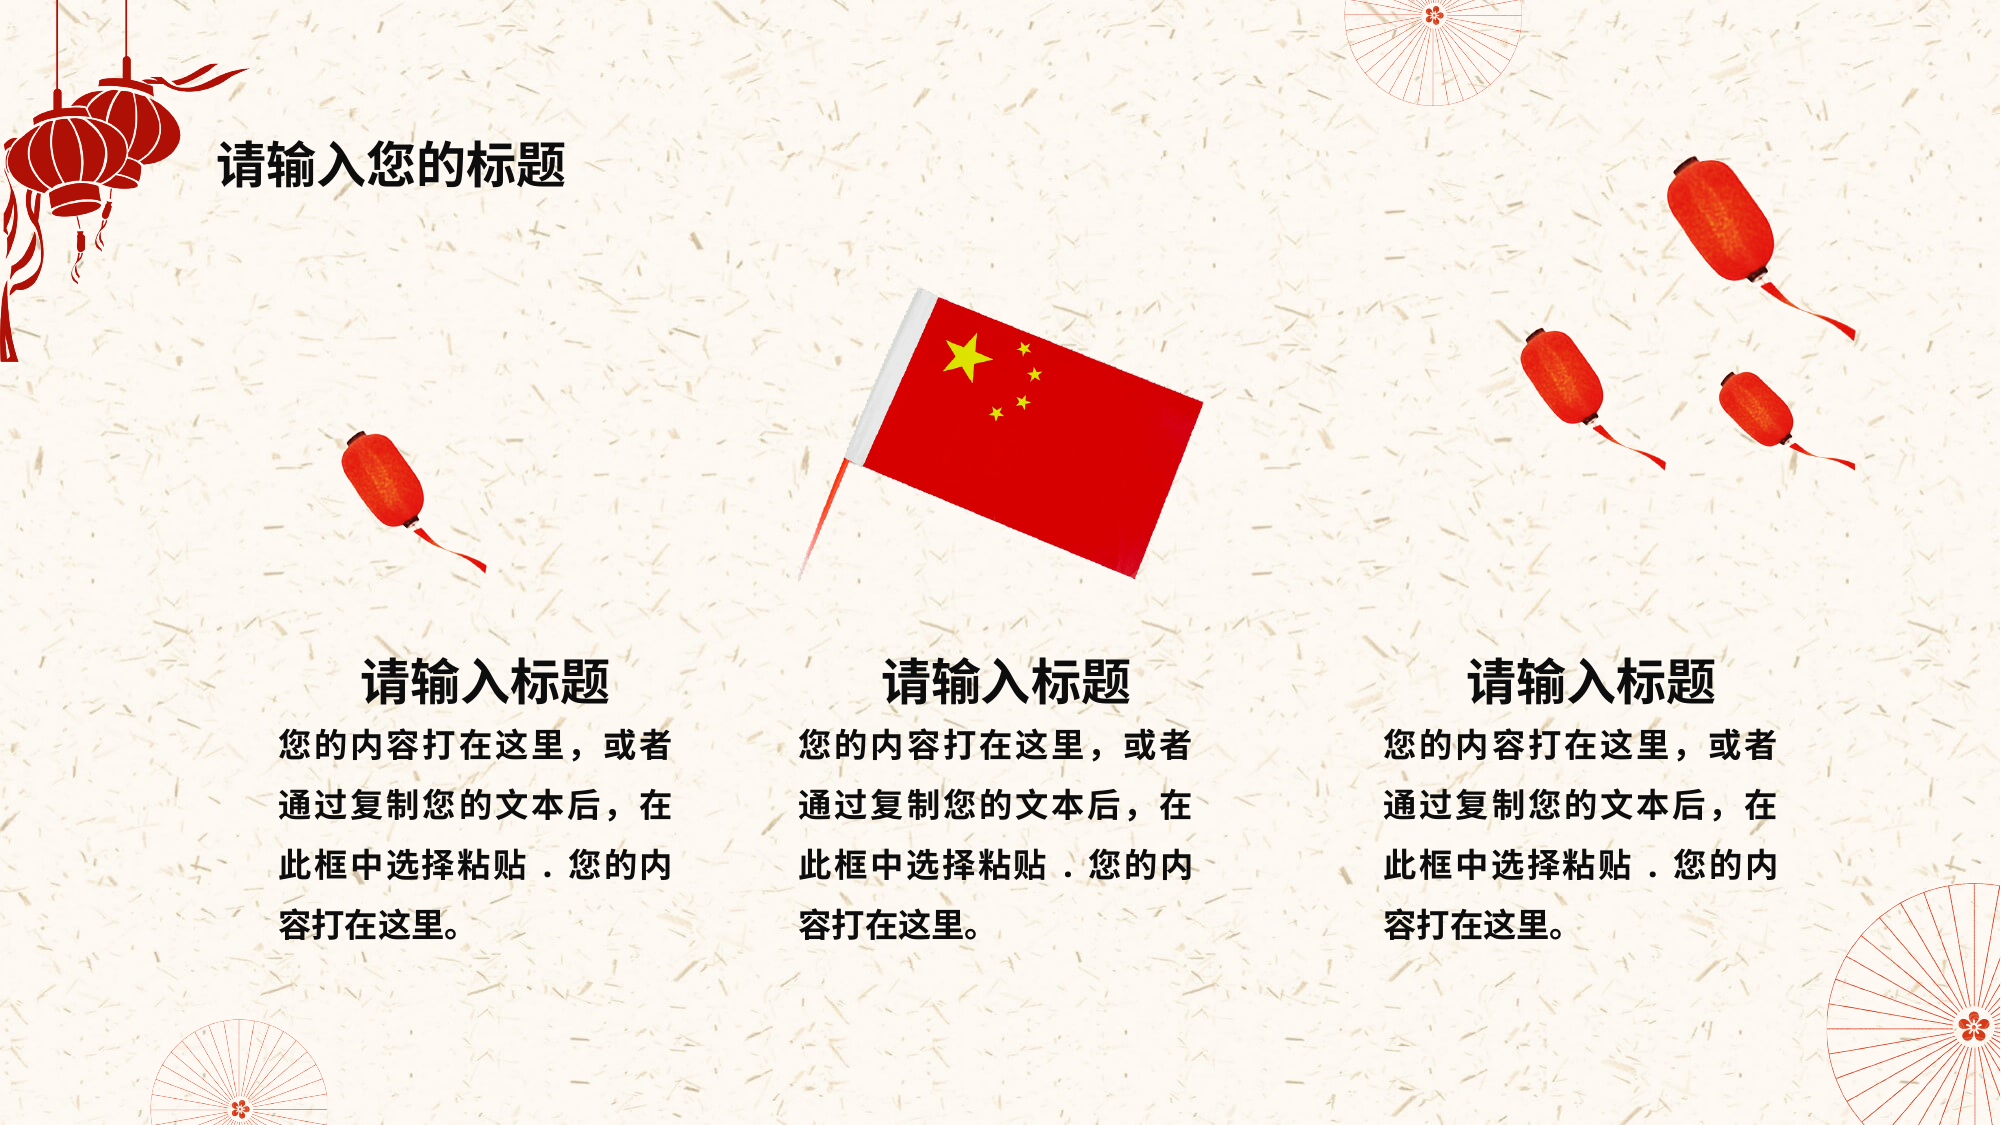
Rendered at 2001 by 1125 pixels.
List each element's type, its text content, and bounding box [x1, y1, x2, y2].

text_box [798, 183, 1259, 942]
picture [0, 0, 2001, 1125]
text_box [1383, 643, 1779, 942]
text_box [278, 643, 674, 942]
text_box 请输入您的标题 [250, 125, 597, 201]
